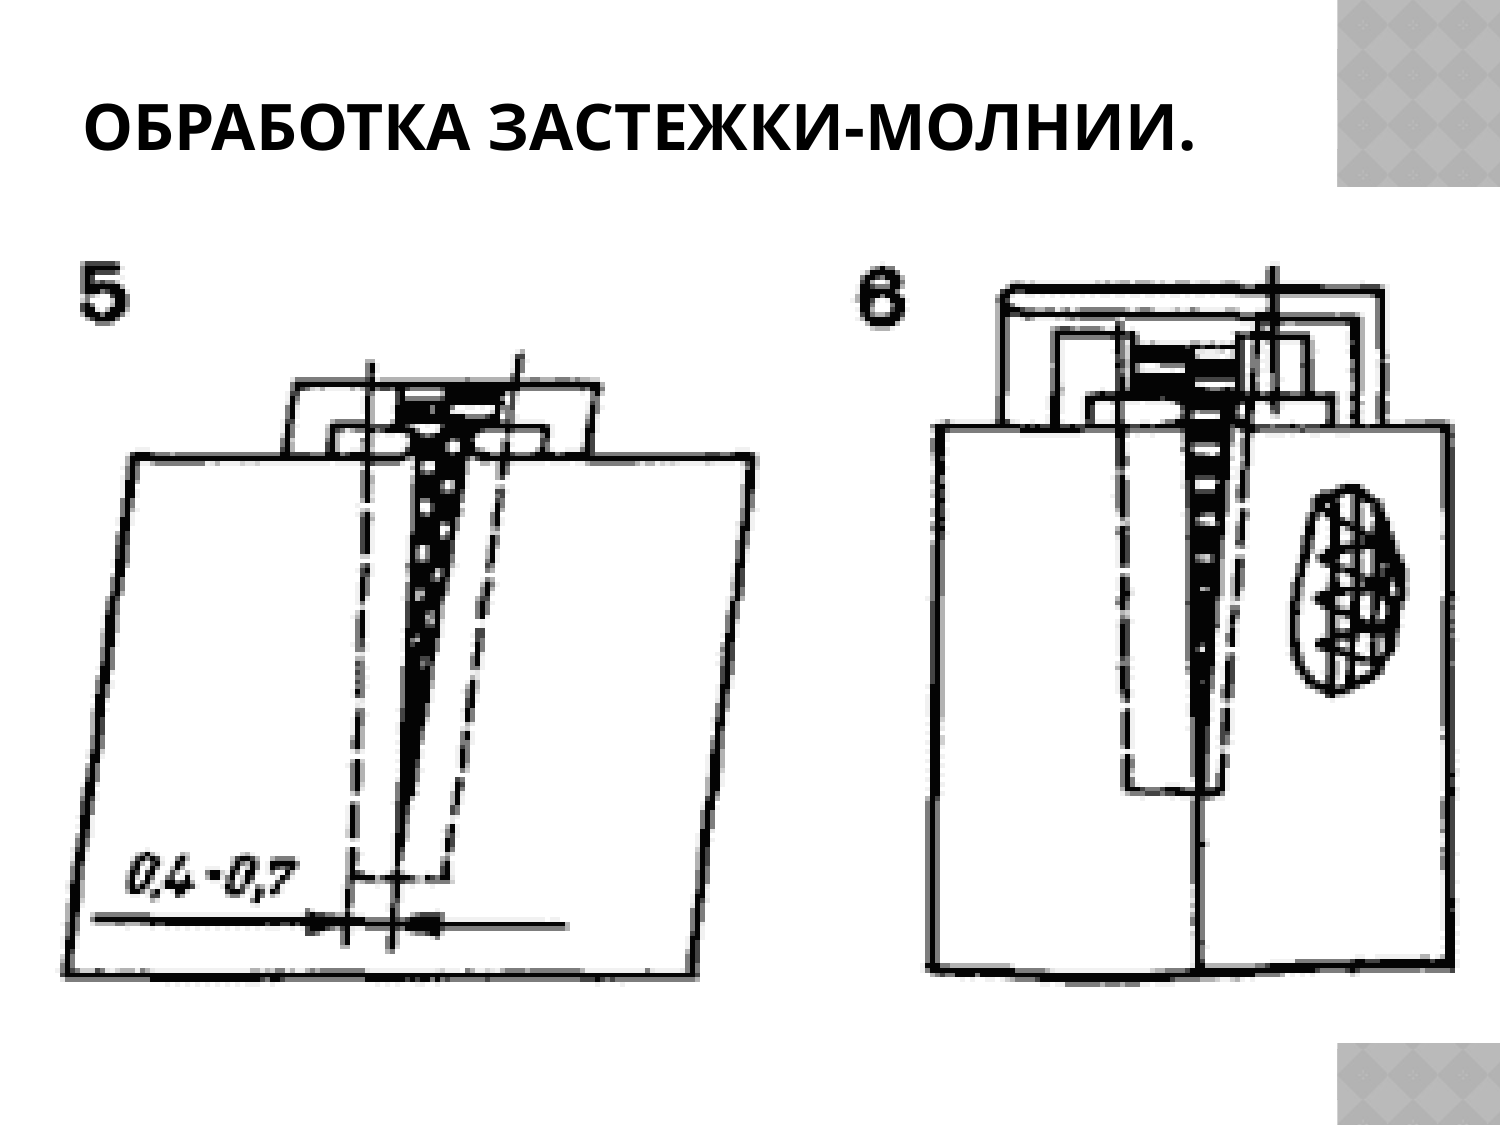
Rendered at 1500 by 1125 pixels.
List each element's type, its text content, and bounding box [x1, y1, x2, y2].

picture [0, 186, 1500, 1044]
title Обработка застежки-молнии. [75, 52, 1263, 186]
